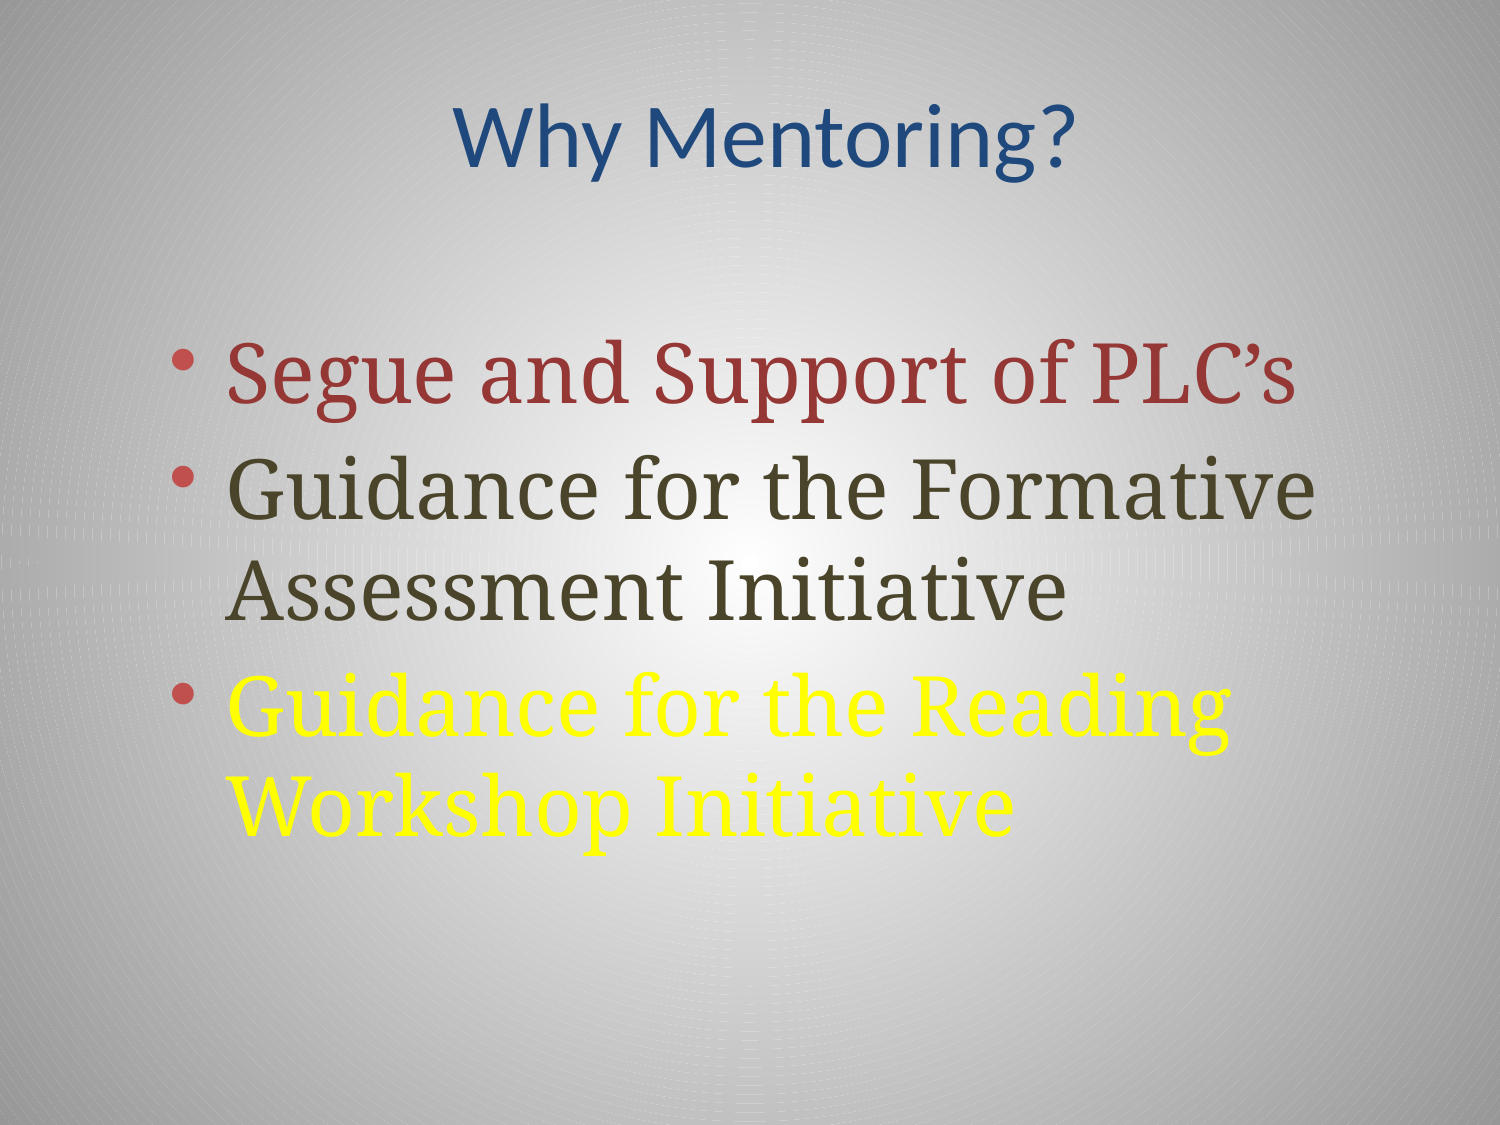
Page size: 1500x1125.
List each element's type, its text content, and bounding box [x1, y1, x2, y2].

text_box Why Mentoring? [129, 37, 1405, 225]
text_box Segue and Support of PLC’s Guidance for the Formative Assessment Initiative Guidance for the Reading Workshop Initiative [154, 312, 1430, 988]
